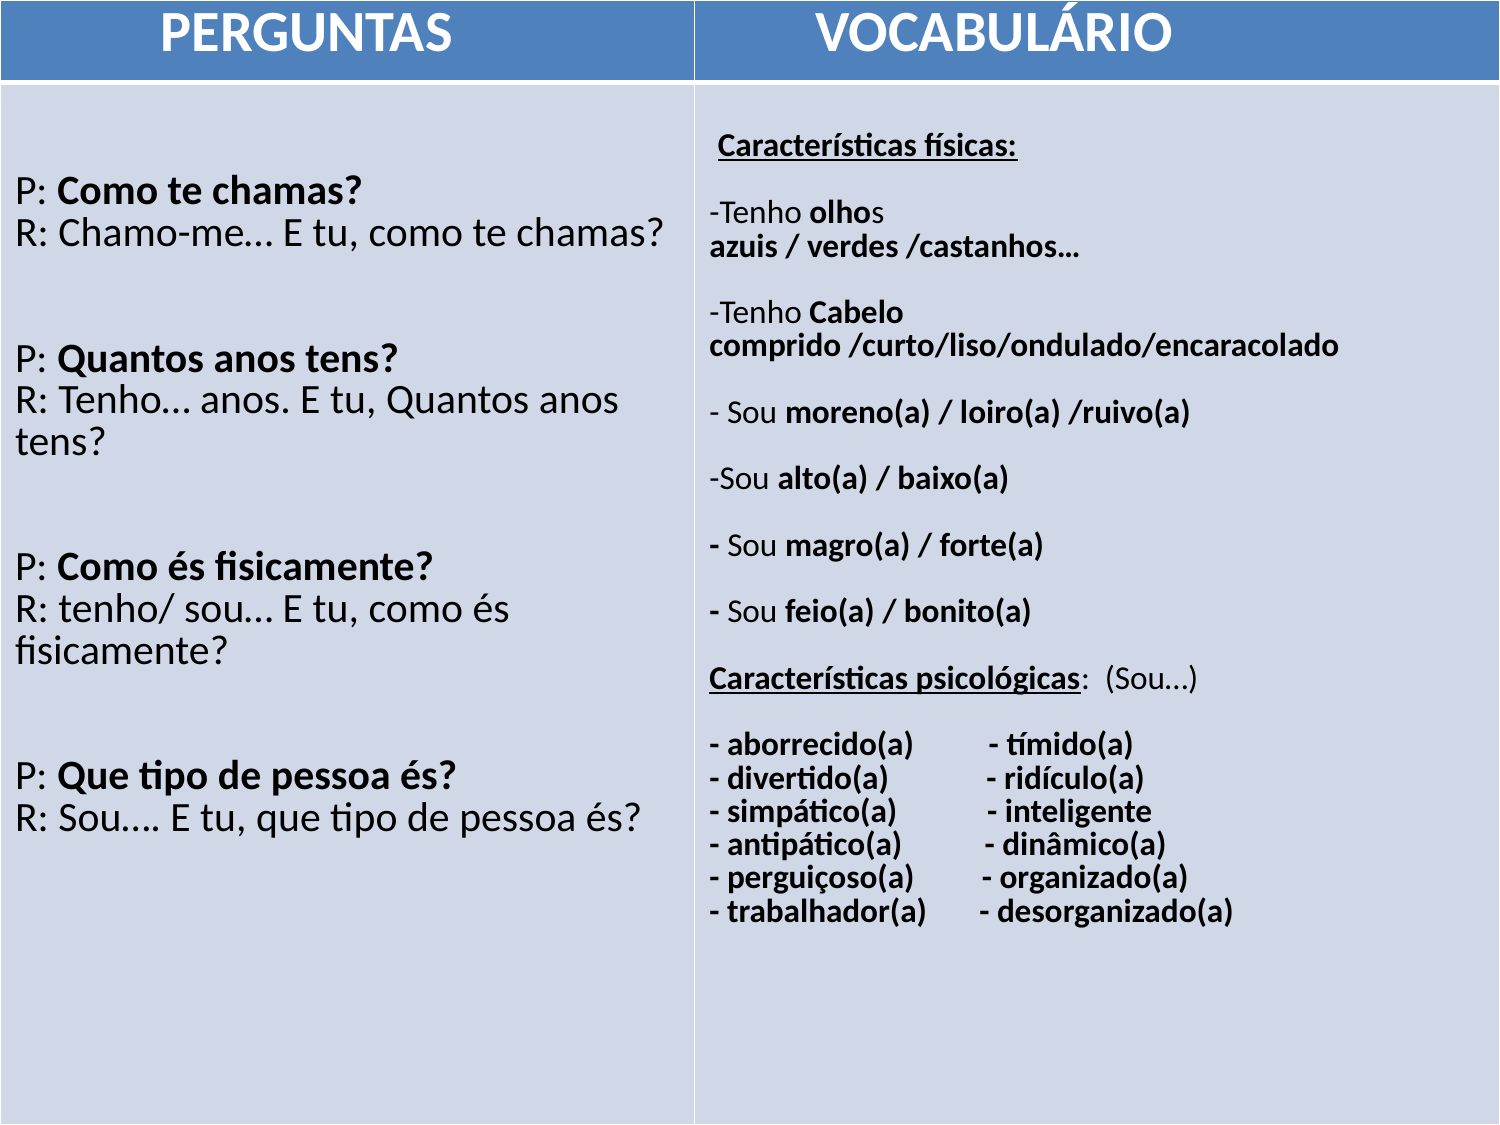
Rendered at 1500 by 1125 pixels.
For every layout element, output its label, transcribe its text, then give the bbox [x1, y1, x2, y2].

table_cell P: Como te chamas? R: Chamo-me… E tu, como te chamas? P: Quantos anos tens? R: Tenho… anos. E tu, Quantos anos tens? P: Como és fisicamente? R: tenho/ sou… E tu, como és fisicamente? P: Que tipo de pessoa és? R: Sou…. E tu, que tipo de pessoa és? [1, 85, 694, 1124]
table_header VOCABULÁRIO [695, 1, 1499, 80]
table_header PERGUNTAS [1, 1, 694, 80]
table_cell Características físicas: -Tenho olhos azuis / verdes /castanhos… -Tenho Cabelo comprido /curto/liso/ondulado/encaracolado - Sou moreno(a) / loiro(a) /ruivo(a) -Sou alto(a) / baixo(a) - Sou magro(a) / forte(a) - Sou feio(a) / bonito(a) Características psicológicas: (Sou…) - aborrecido(a) - tímido(a) - divertido(a) - ridículo(a) - simpático(a) - inteligente - antipático(a) - dinâmico(a) - perguiçoso(a) - organizado(a) - trabalhador(a) - desorganizado(a) [695, 85, 1499, 1124]
